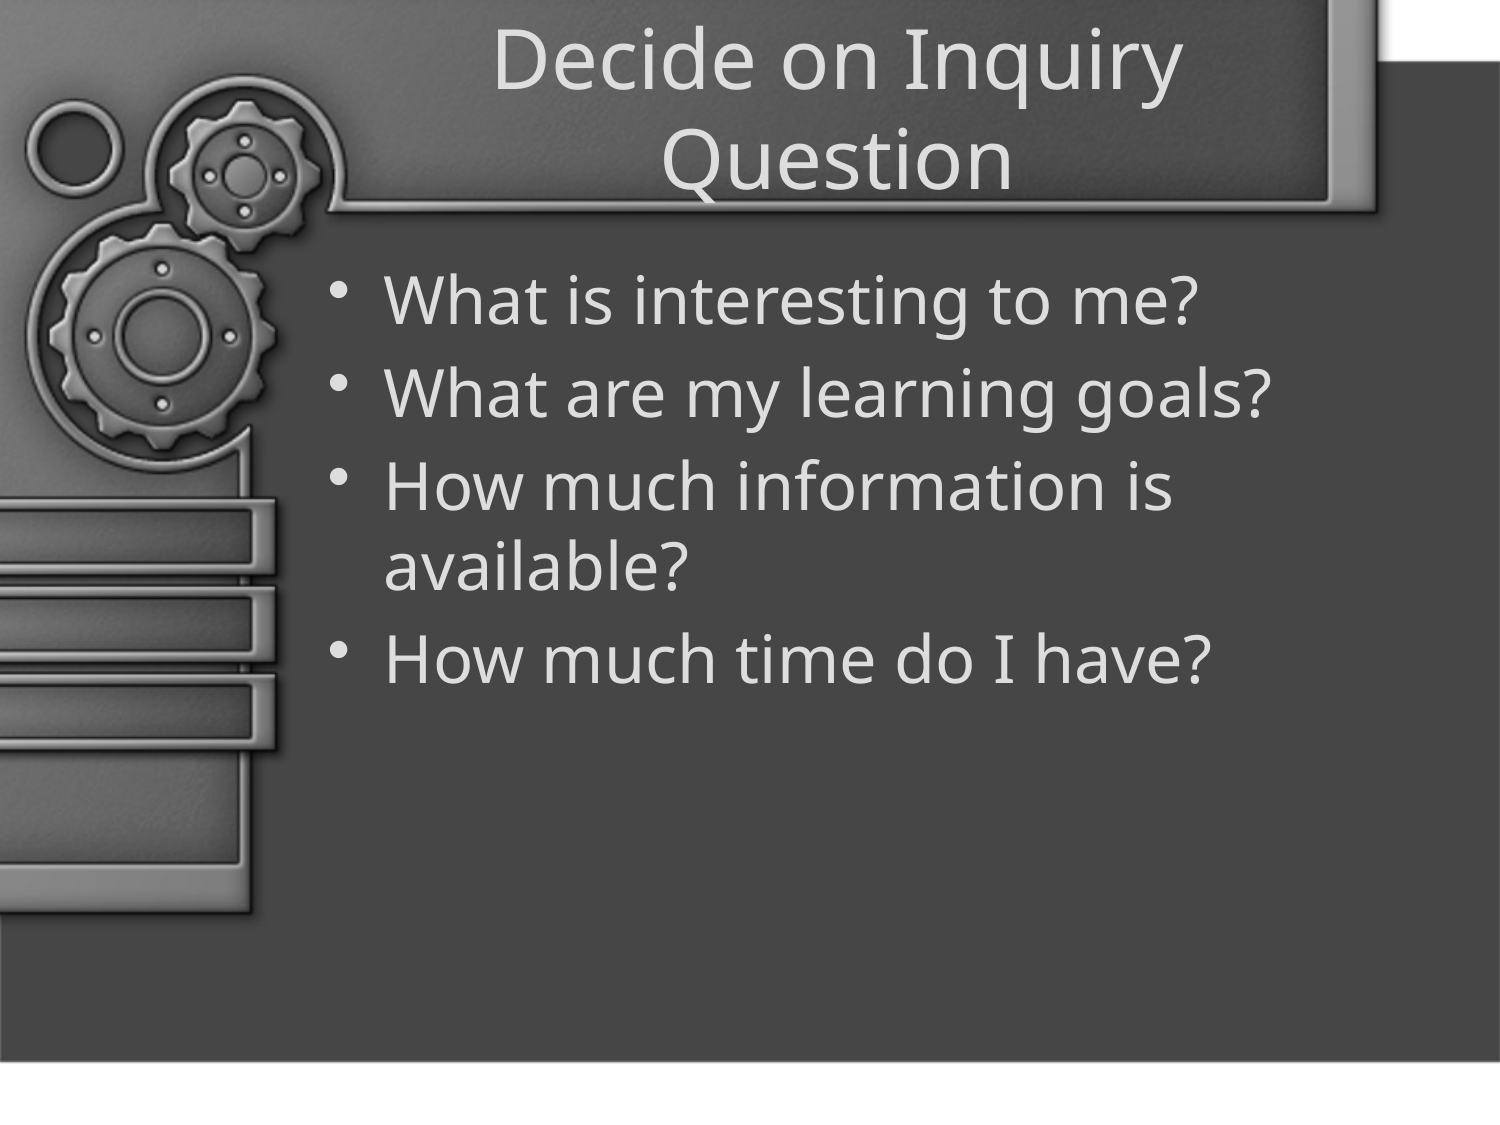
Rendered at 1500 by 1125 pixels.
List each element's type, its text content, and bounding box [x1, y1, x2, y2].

title Decide on Inquiry Question [362, 0, 1313, 213]
list What is interesting to me? What are my learning goals? How much information is available? How much time do I have? [312, 249, 1463, 1000]
picture [0, 0, 1500, 1125]
